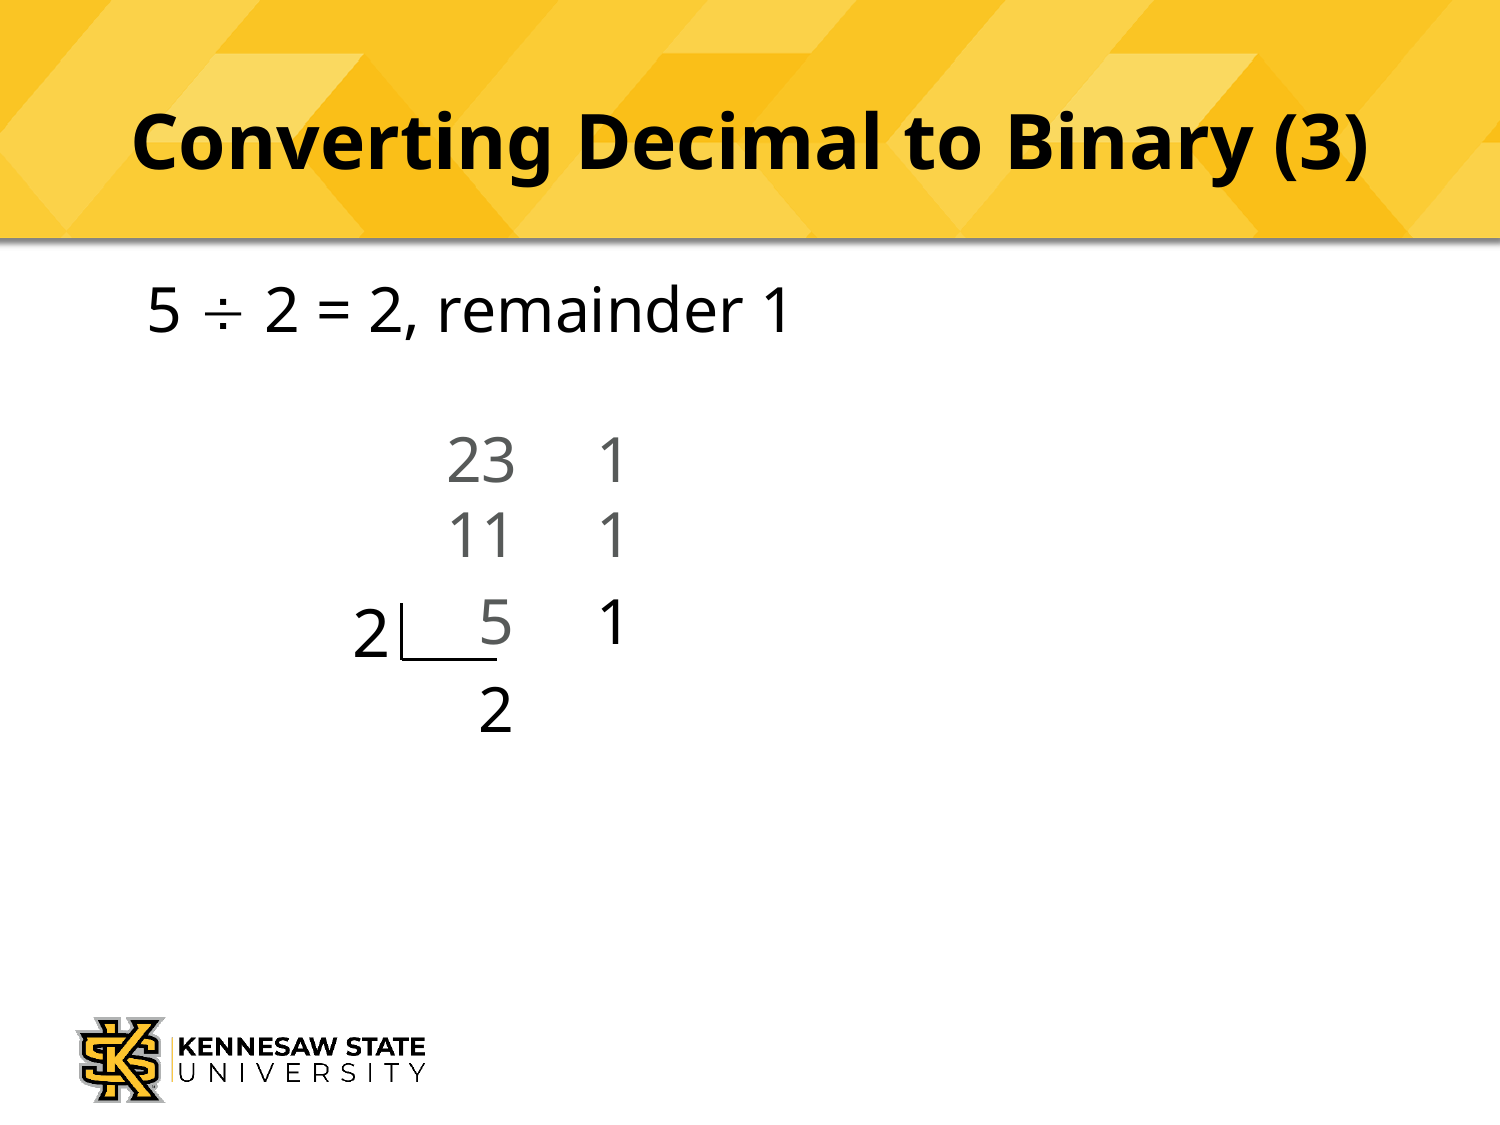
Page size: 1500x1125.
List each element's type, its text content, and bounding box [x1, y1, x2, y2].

list 5  2 = 2, remainder 1 23 1 11 1 5 1 2 [75, 262, 1425, 1005]
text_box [401, 602, 497, 660]
picture [0, 0, 1500, 251]
text_box 2 [337, 583, 433, 679]
title Converting Decimal to Binary (3) [75, 45, 1425, 233]
picture [75, 1017, 425, 1103]
